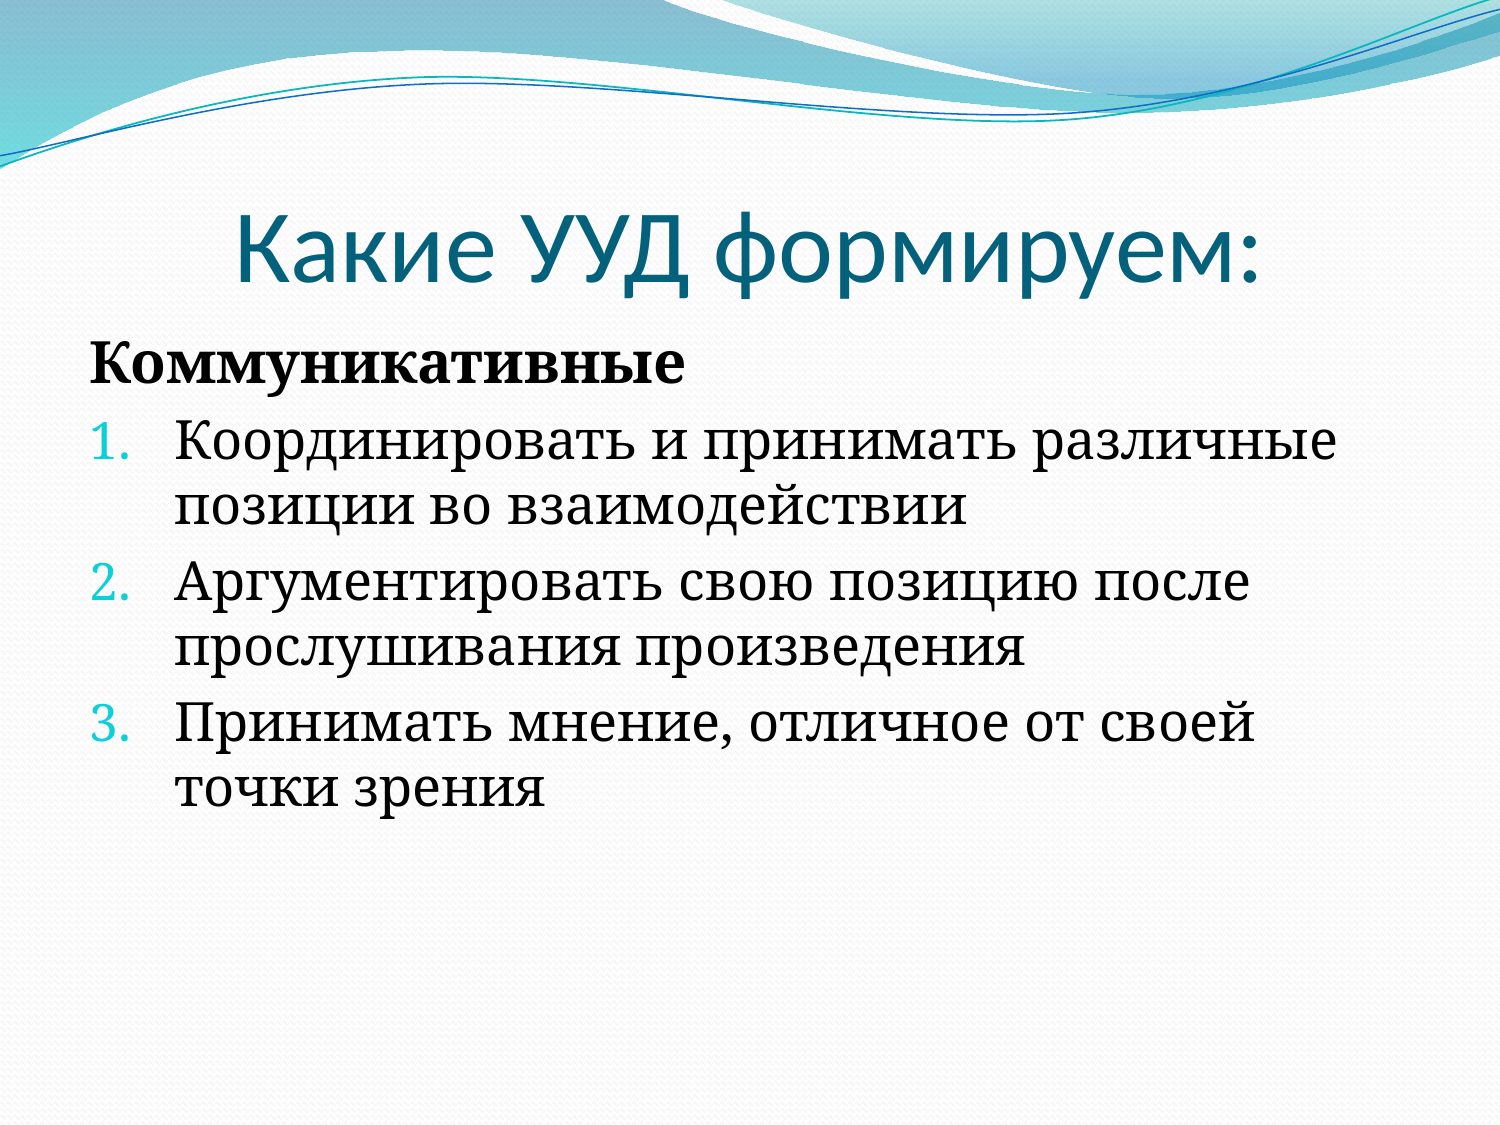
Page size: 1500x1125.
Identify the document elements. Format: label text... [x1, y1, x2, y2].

list Коммуникативные Координировать и принимать различные позиции во взаимодействии Аргументировать свою позицию после прослушивания произведения Принимать мнение, отличное от своей точки зрения [75, 317, 1425, 1038]
title Какие УУД формируем: [75, 115, 1425, 303]
